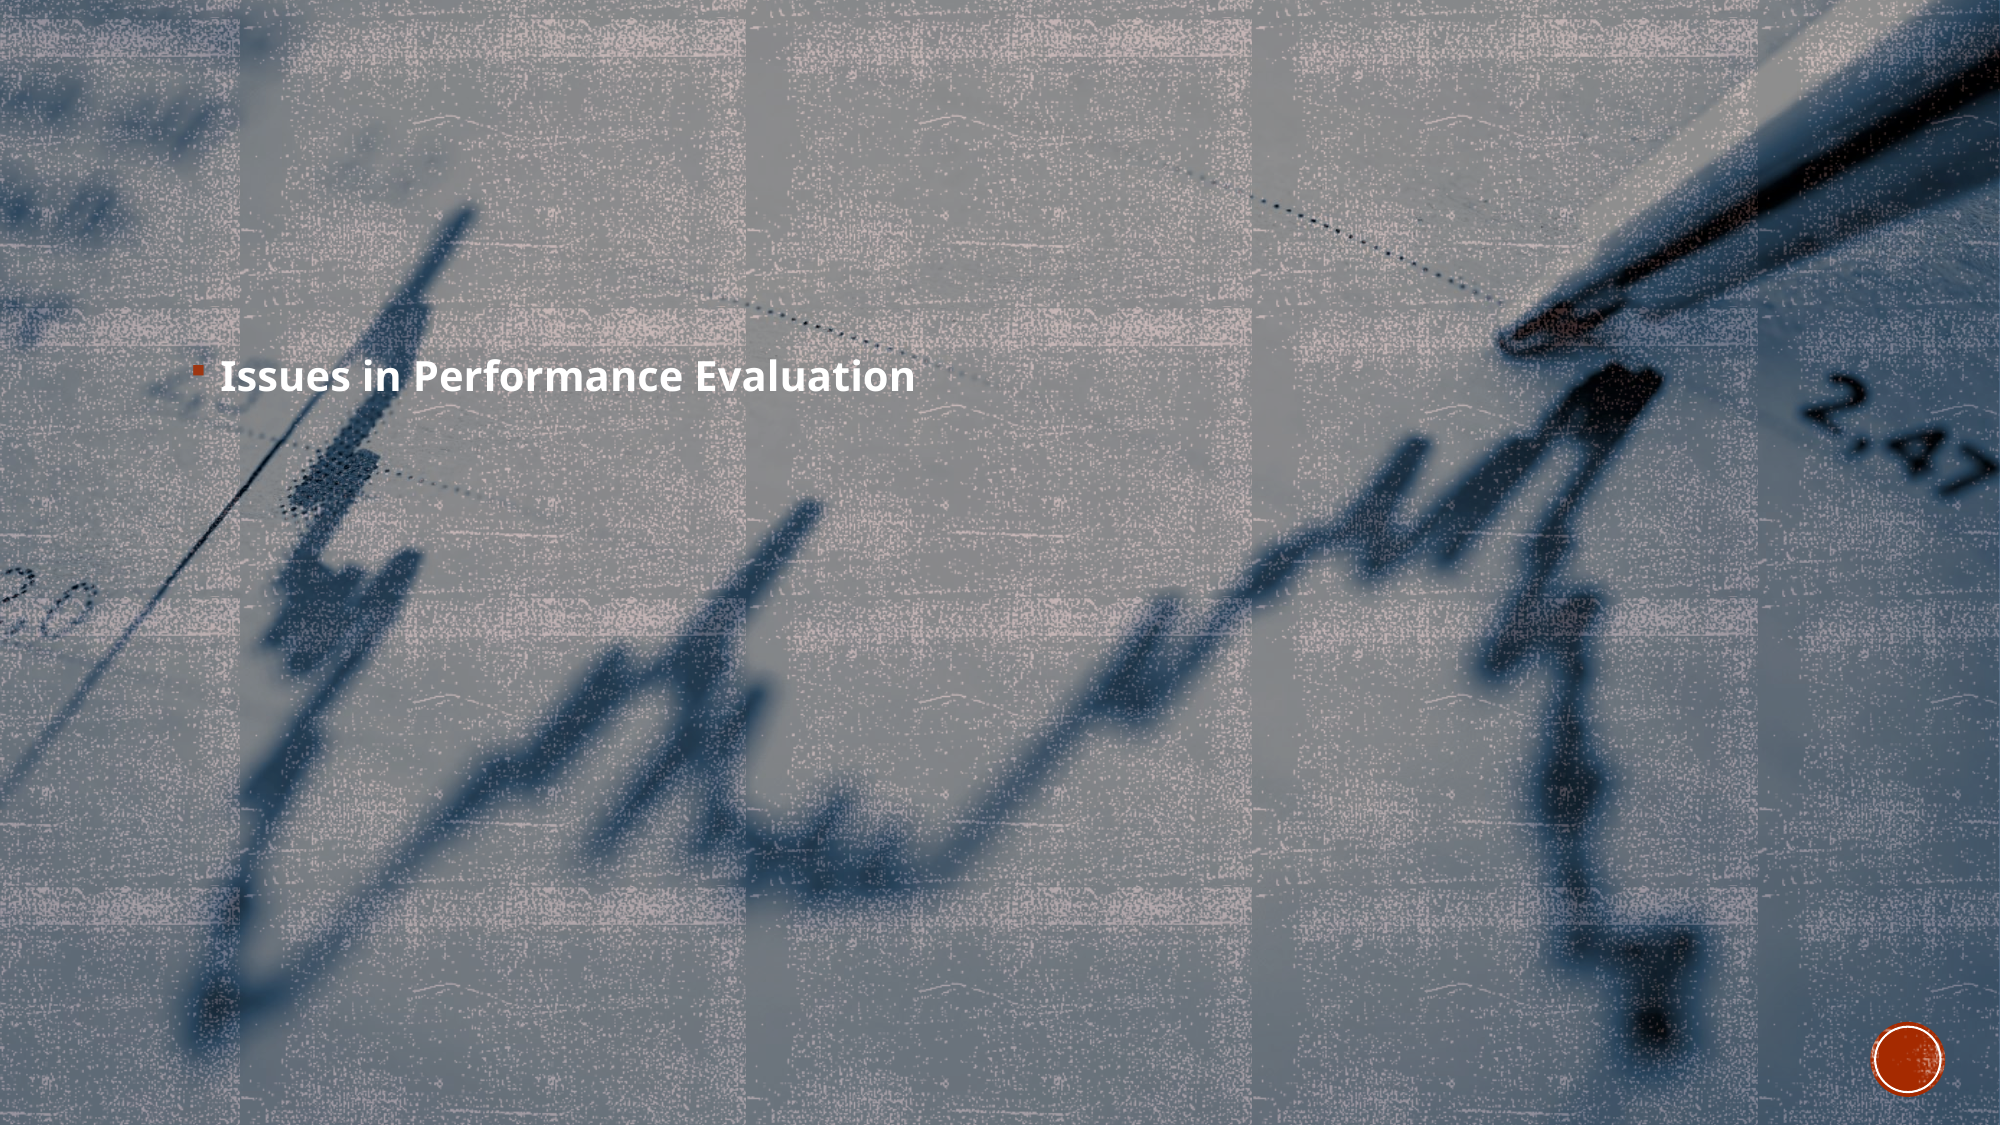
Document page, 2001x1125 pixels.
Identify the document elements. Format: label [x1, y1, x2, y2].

picture [2, 2, 1997, 1124]
text_box [1873, 1025, 1943, 1095]
